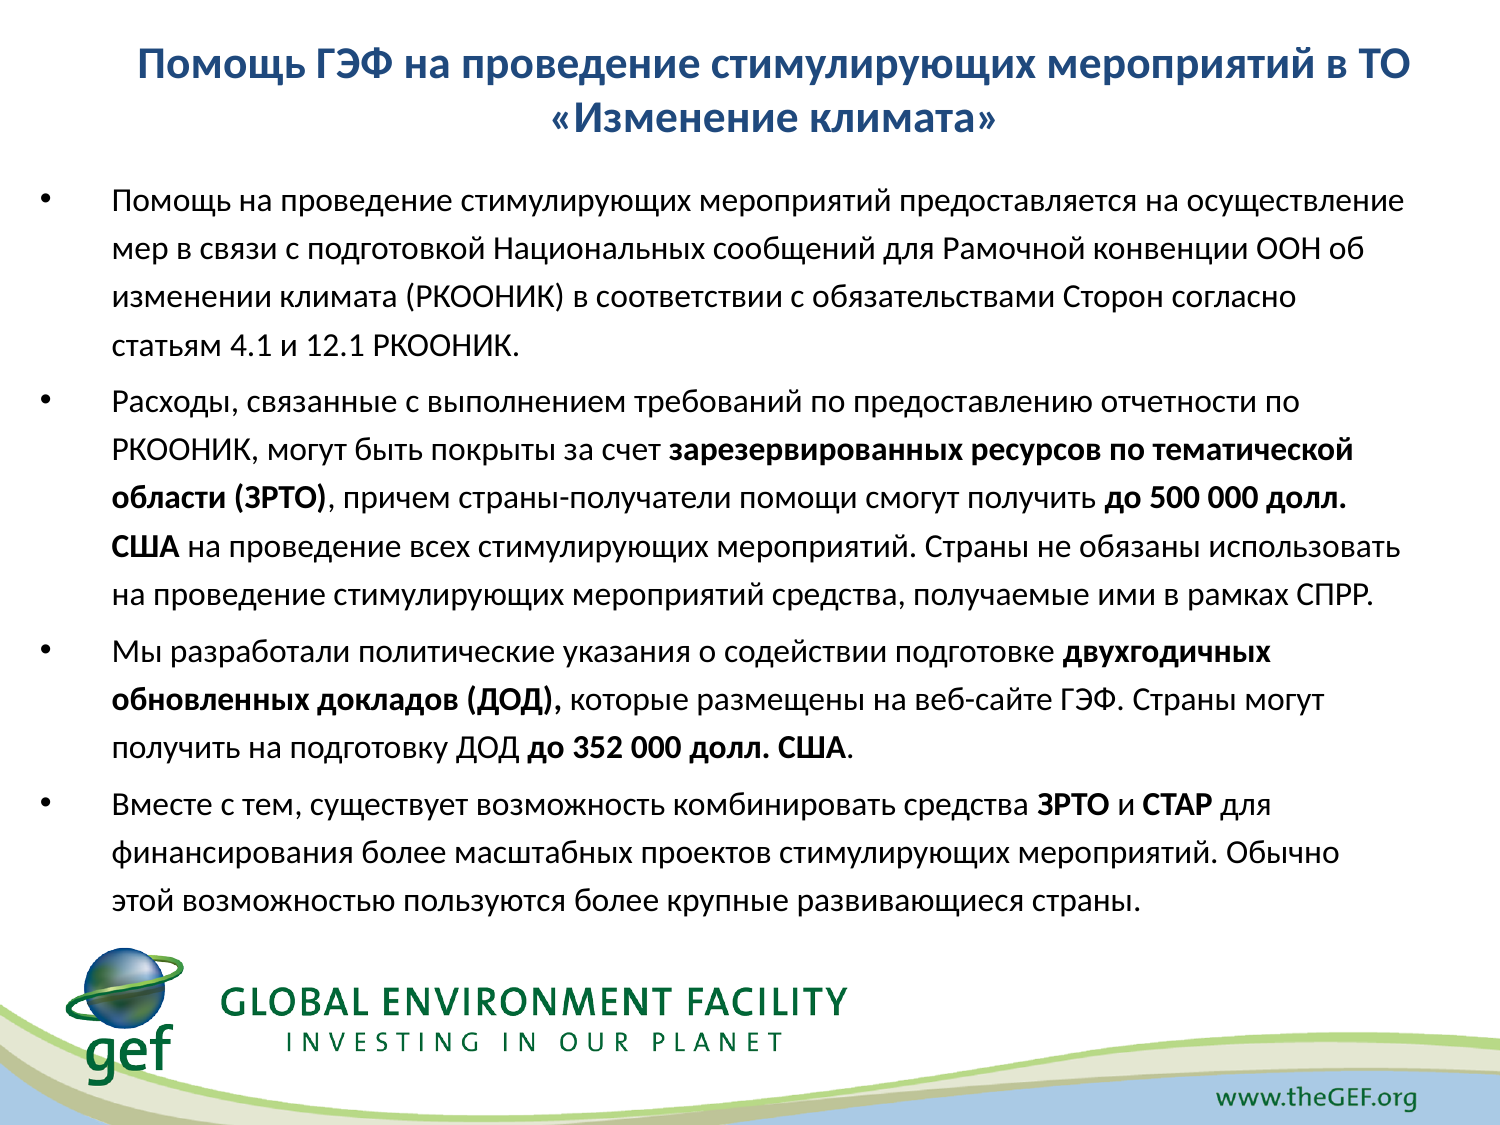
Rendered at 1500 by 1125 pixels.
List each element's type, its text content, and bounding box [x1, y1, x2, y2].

list Помощь на проведение стимулирующих мероприятий предоставляется на осуществление мер в связи с подготовкой Национальных сообщений для Рамочной конвенции ООН об изменении климата (РКООНИК) в соответствии с обязательствами Сторон согласно статьям 4.1 и 12.1 РКООНИК. Расходы, связанные с выполнением требований по предоставлению отчетности по РКООНИК, могут быть покрыты за счет зарезервированных ресурсов по тематической области (ЗРТО), причем страны-получатели помощи смогут получить до 500 000 долл. США на проведение всех стимулирующих мероприятий. Страны не обязаны использовать на проведение стимулирующих мероприятий средства, получаемые ими в рамках СПРР. Мы разработали политические указания о содействии подготовке двухгодичных обновленных докладов (ДОД), которые размещены на веб-сайте ГЭФ. Страны могут получить на подготовку ДОД до 352 000 долл. США. Вместе с тем, существует возможность комбинировать средства ЗРТО и СТАР для финансирования более масштабных проектов стимулирующих мероприятий. Обычно этой возможностью пользуются более крупные развивающиеся страны. [24, 162, 1426, 951]
picture [0, 920, 1500, 1125]
title Помощь ГЭФ на проведение стимулирующих мероприятий в ТО «Изменение климата» [99, 24, 1451, 151]
